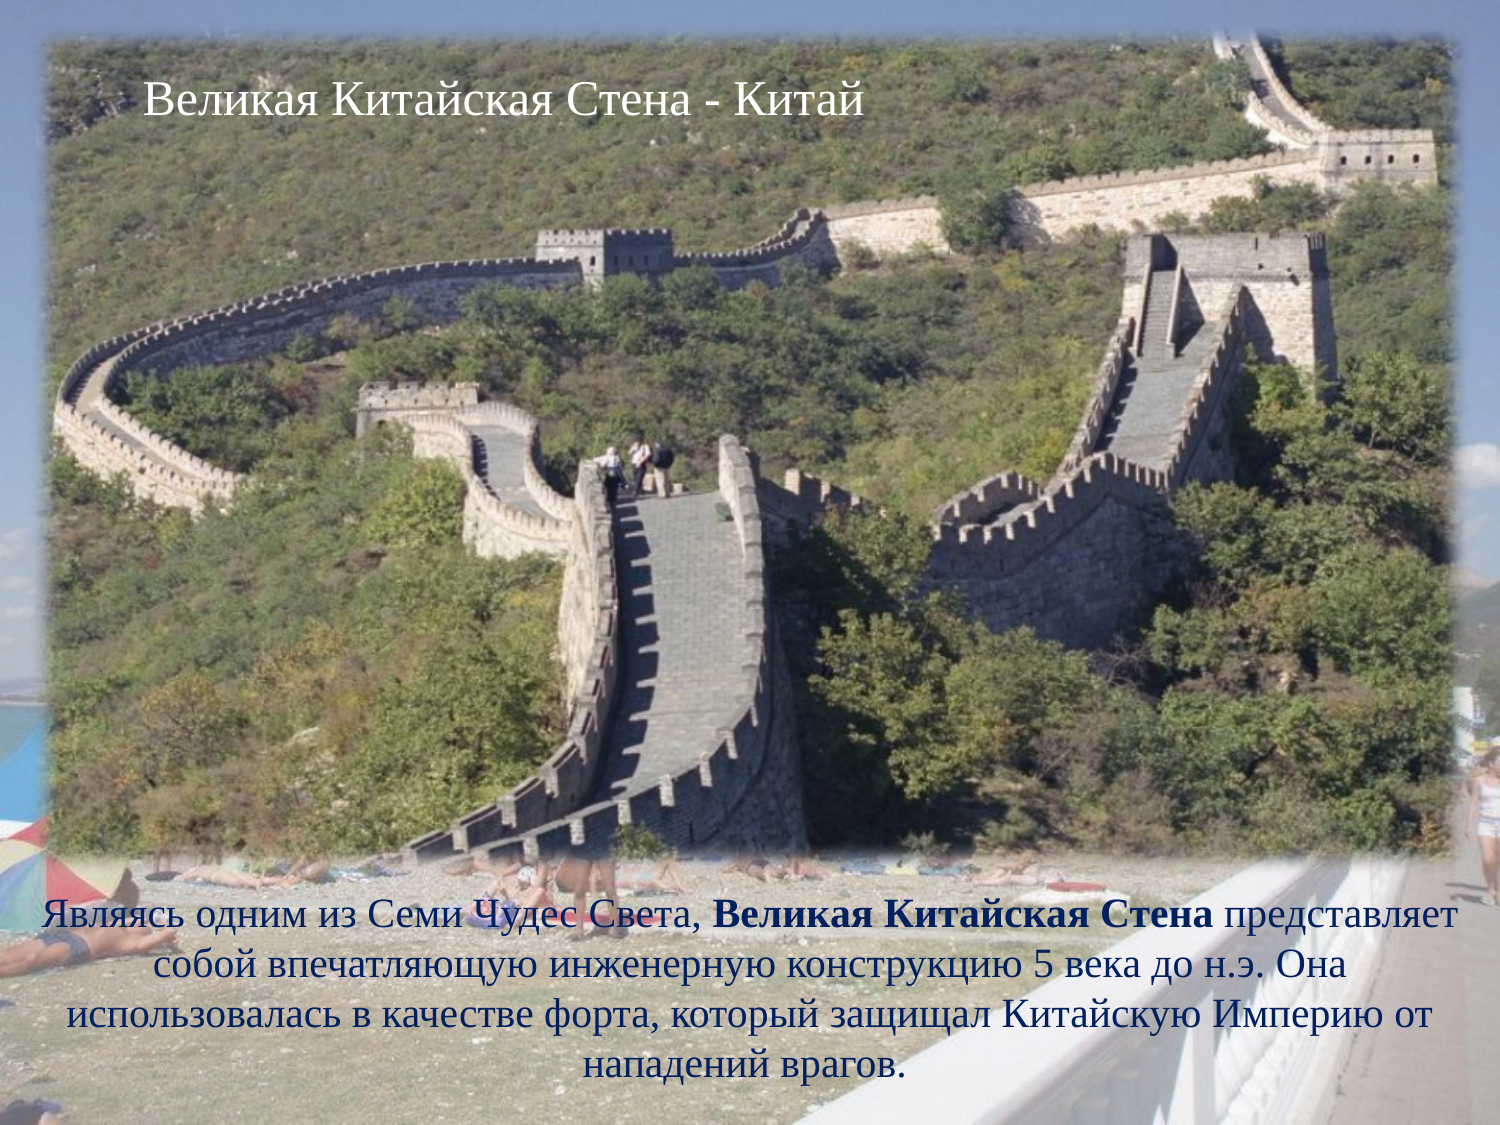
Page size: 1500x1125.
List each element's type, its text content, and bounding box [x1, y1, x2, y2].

picture [28, 23, 1471, 877]
text_box Являясь одним из Семи Чудес Света, Великая Китайская Стена представляет собой впечатляющую инженерную конструкцию 5 века до н.э. Она использовалась в качестве форта, который защищал Китайскую Империю от нападений врагов. [0, 878, 1500, 1094]
